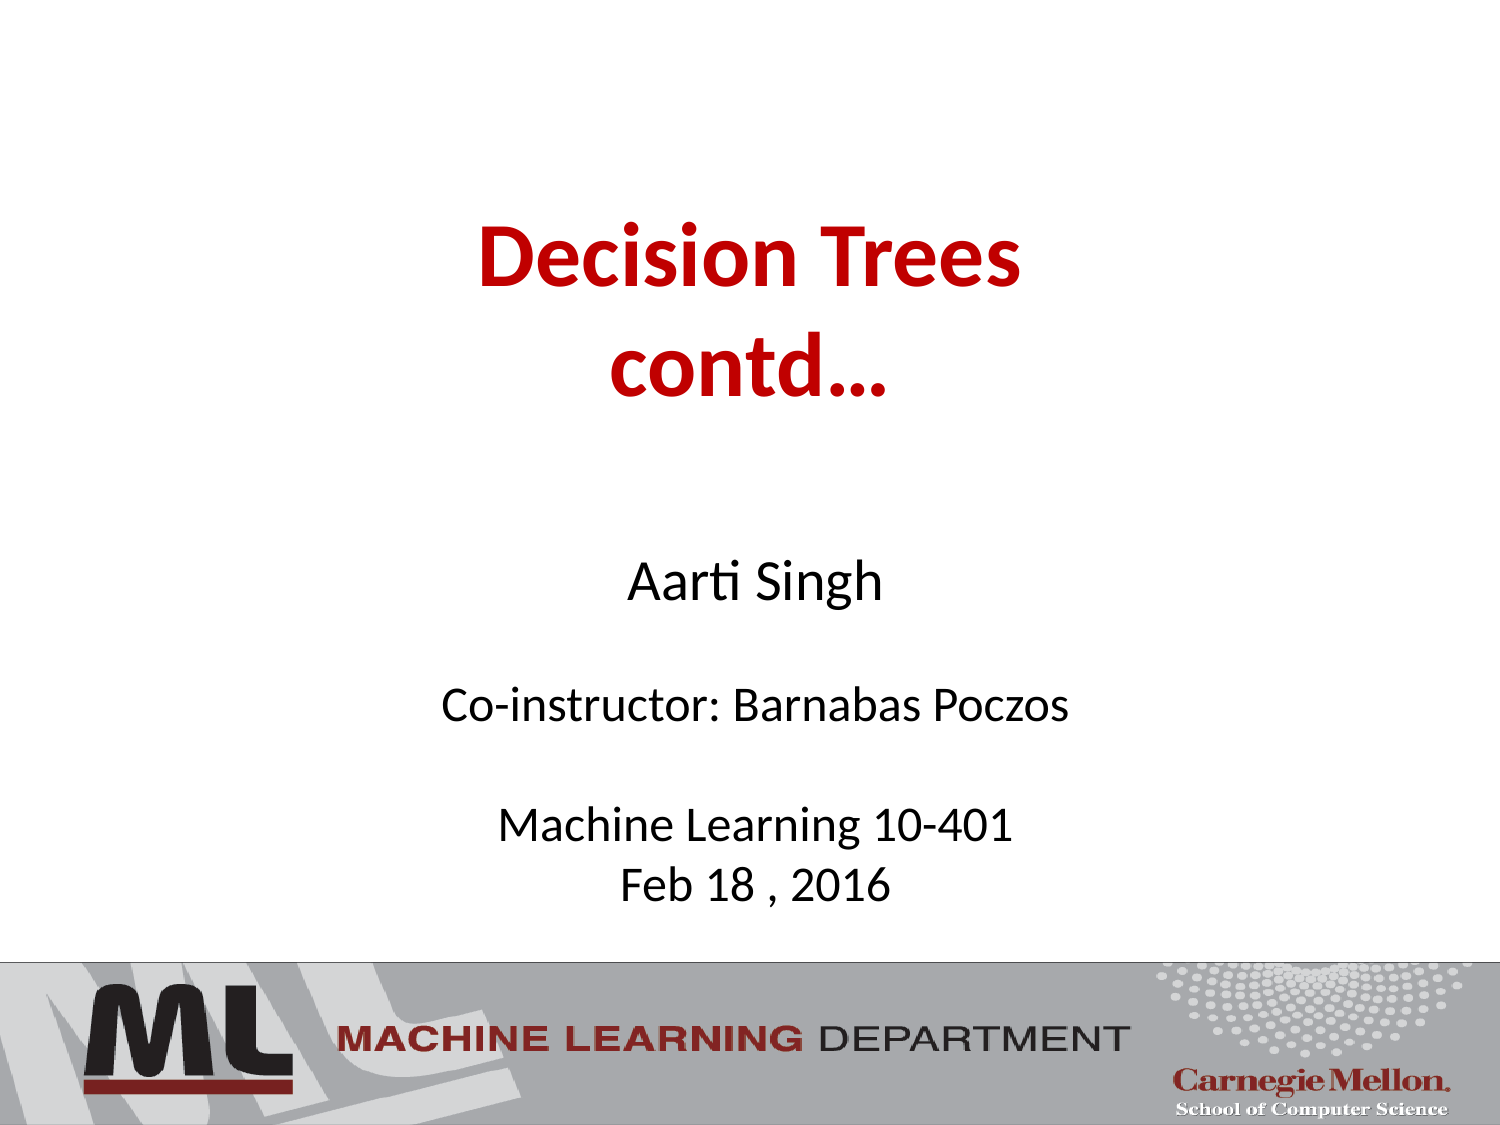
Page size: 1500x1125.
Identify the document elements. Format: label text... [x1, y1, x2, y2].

title Decision Trees contd… [75, 183, 1425, 425]
text_box Aarti Singh Co-instructor: Barnabas Poczos Machine Learning 10-401 Feb 18 , 2016 [426, 534, 1085, 920]
picture [0, 962, 1500, 1125]
